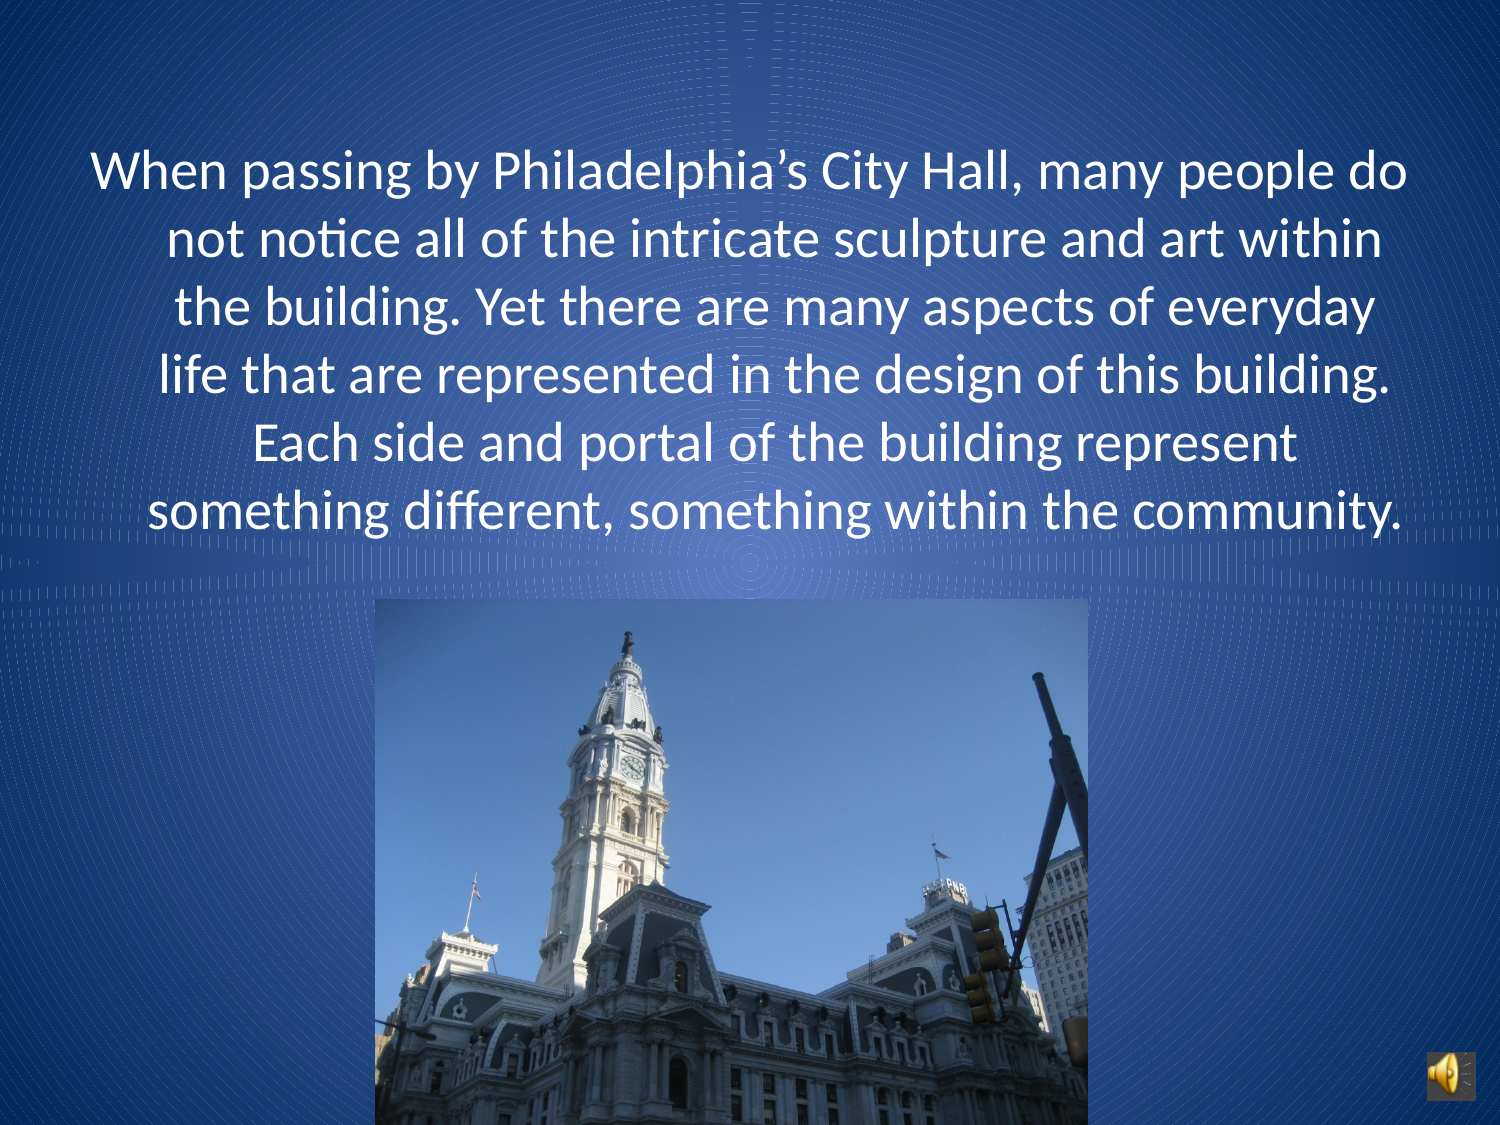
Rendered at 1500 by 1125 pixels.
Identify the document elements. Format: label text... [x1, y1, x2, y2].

picture [374, 599, 1088, 1125]
list When passing by Philadelphia’s City Hall, many people do not notice all of the intricate sculpture and art within the building. Yet there are many aspects of everyday life that are represented in the design of this building. Each side and portal of the building represent something different, something within the community. [75, 125, 1425, 575]
picture [1426, 1051, 1477, 1102]
